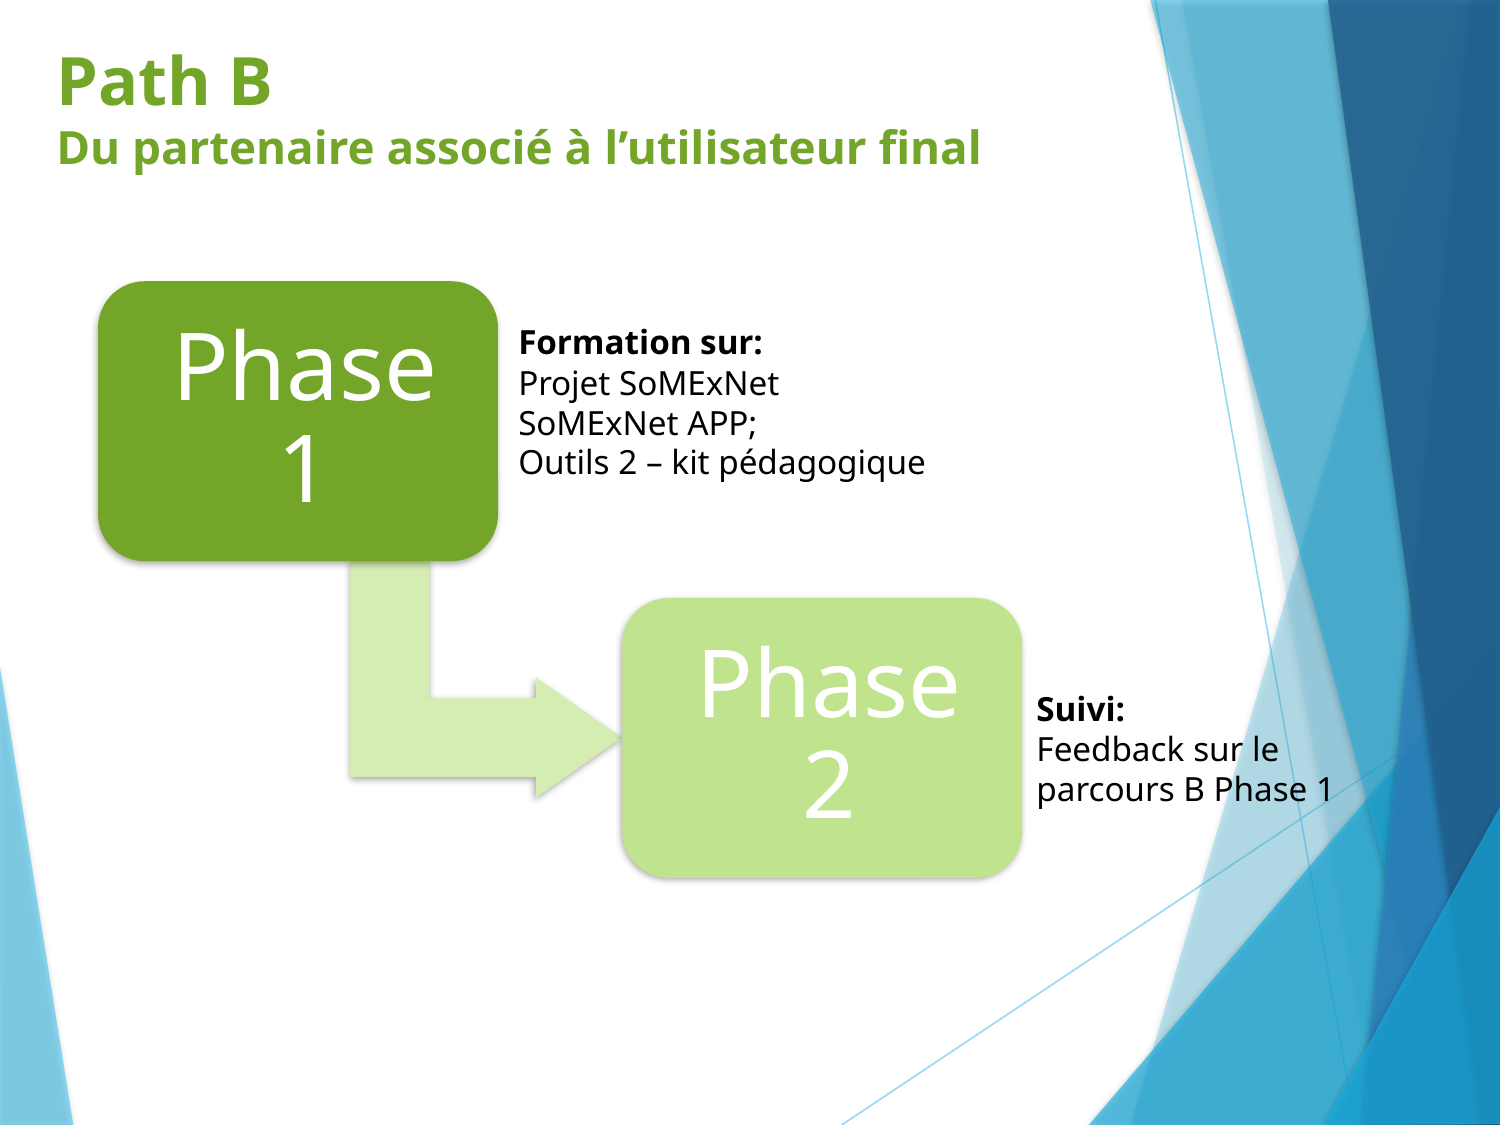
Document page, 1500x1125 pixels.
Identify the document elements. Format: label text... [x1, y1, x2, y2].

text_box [53, 278, 1448, 879]
title Path B Du partenaire associé à l’utilisateur final [41, 30, 1415, 203]
